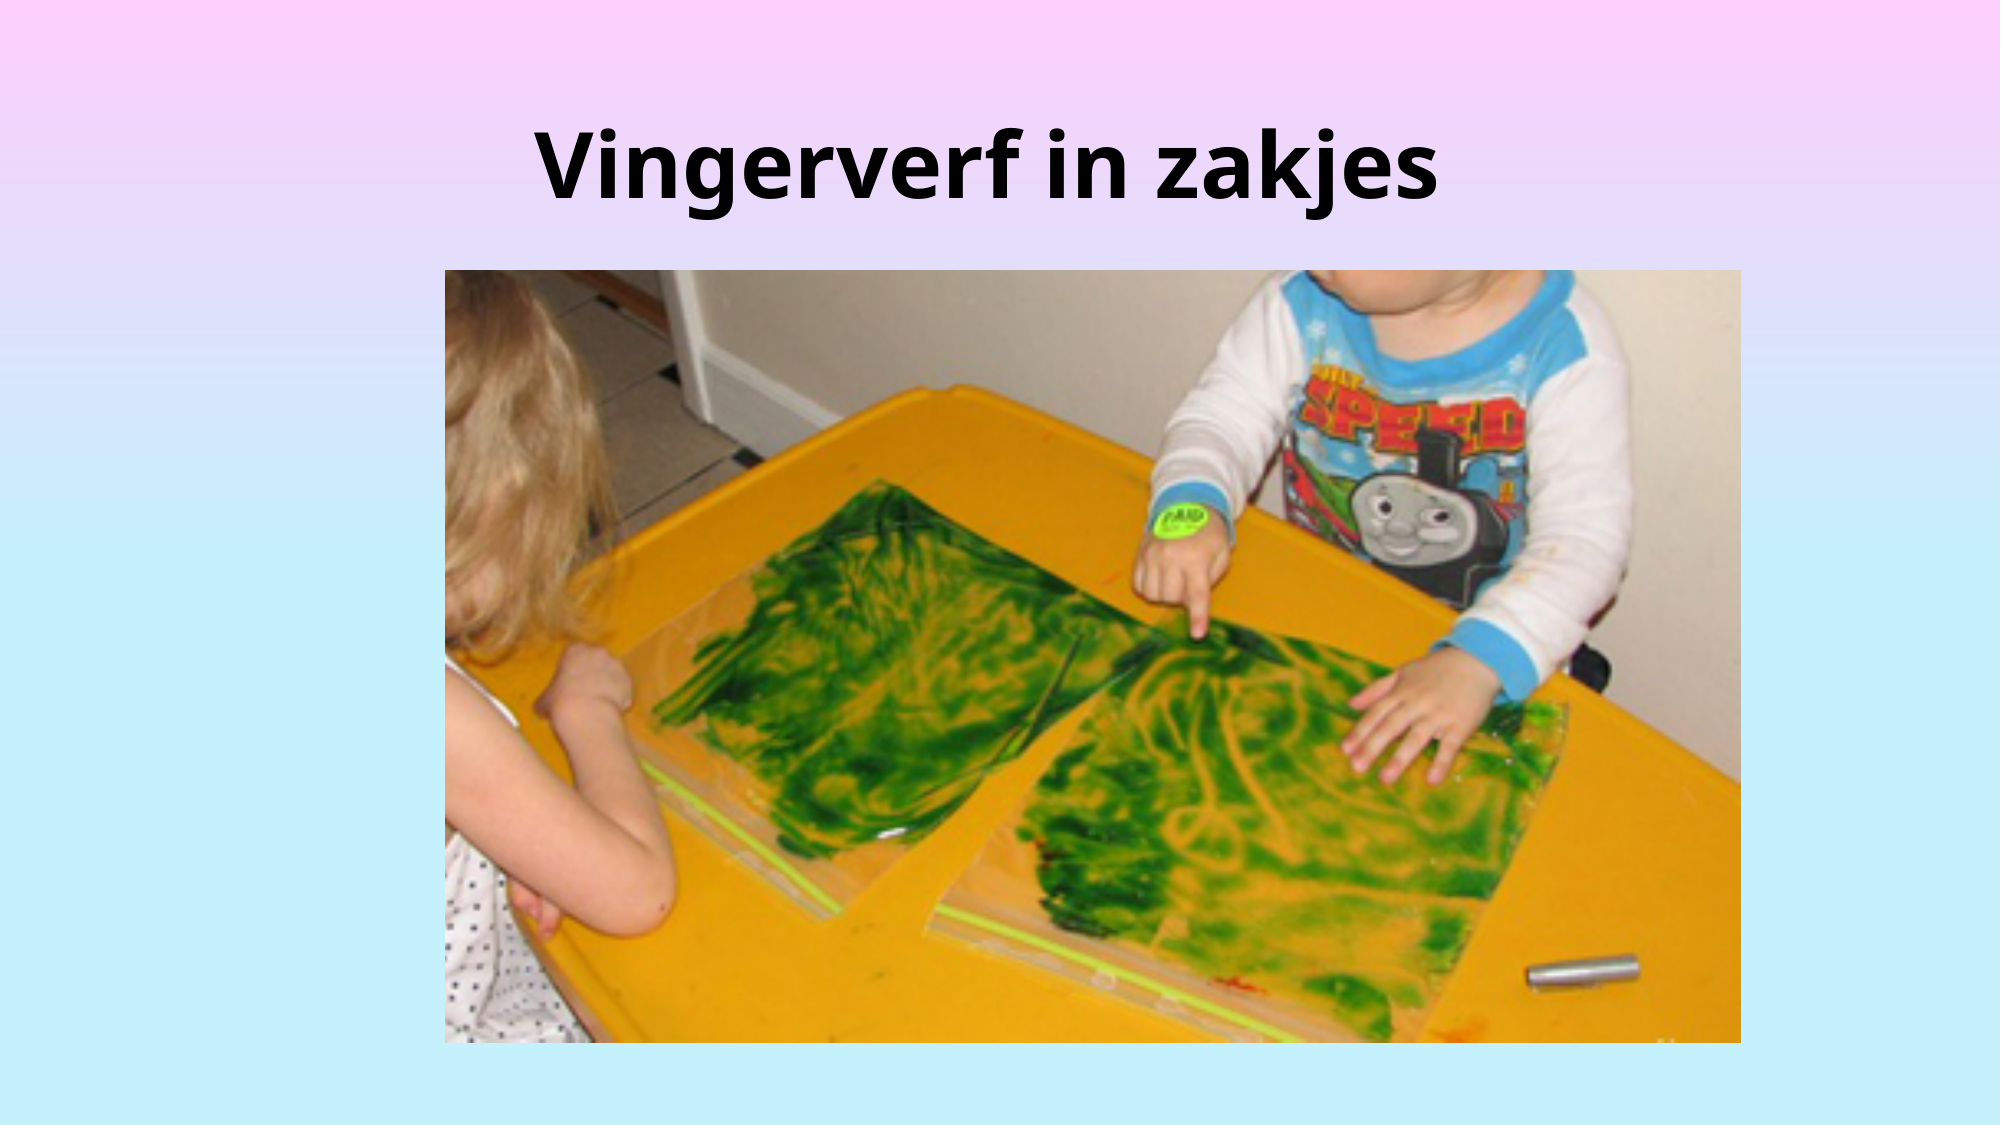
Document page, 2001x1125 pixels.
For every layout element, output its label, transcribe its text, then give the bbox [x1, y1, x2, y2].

title Vingerverf in zakjes [137, 59, 1863, 278]
picture [444, 269, 1742, 1044]
